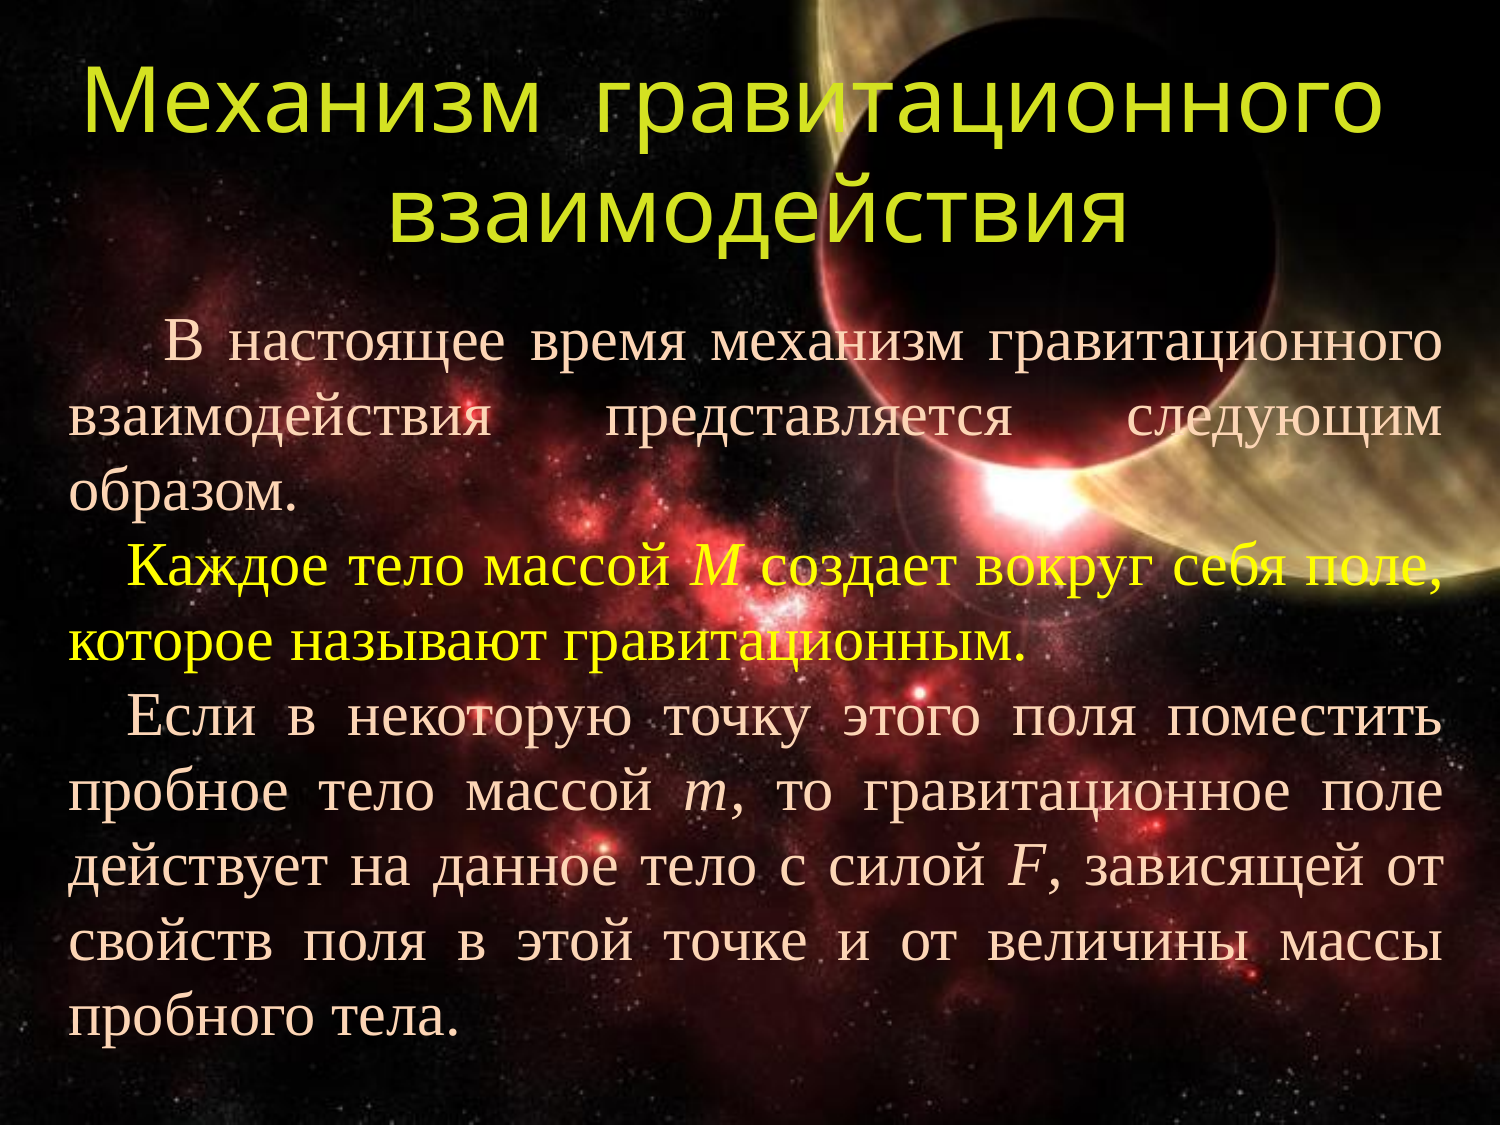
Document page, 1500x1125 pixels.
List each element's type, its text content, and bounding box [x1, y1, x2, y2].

picture [0, 0, 1500, 1125]
text_box В настоящее время механизм гравитационного взаимодействия представляется следующим образом. Каждое тело массой М создает вокруг себя поле, которое называют гравитационным. Если в некоторую точку этого поля поместить пробное тело массой т, то гравитационное поле действует на данное тело с силой F, зависящей от свойств поля в этой точке и от величины массы пробного тела. [53, 290, 1460, 1055]
text_box Механизм гравитационного взаимодействия [53, 33, 1413, 268]
